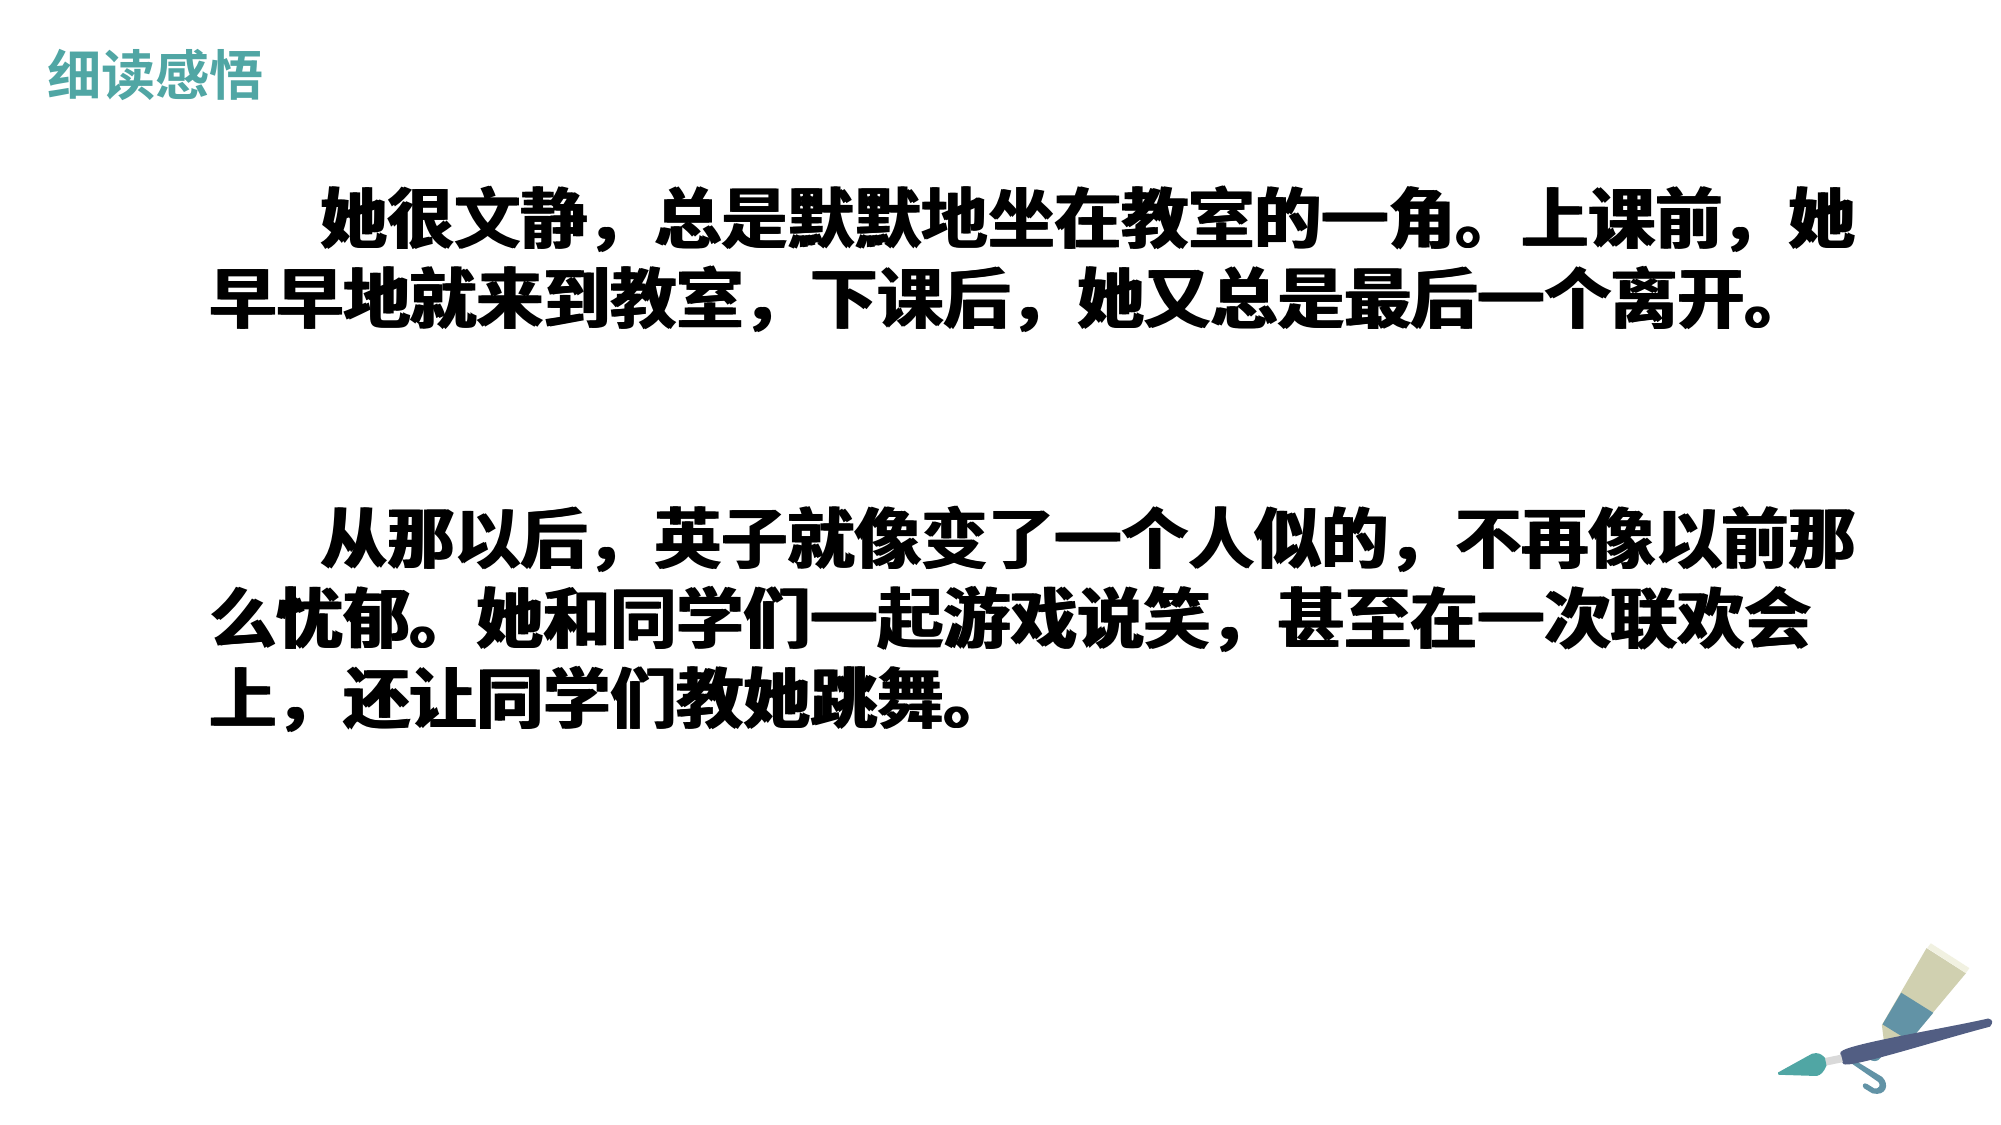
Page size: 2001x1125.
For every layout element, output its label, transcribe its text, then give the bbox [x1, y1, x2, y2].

text_box 细读感悟 [32, 33, 347, 114]
text_box 她很文静，总是默默地坐在教室的一角。上课前，她早早地就来到教室，下课后，她又总是最后一个离开。 从那以后，英子就像变了一个人似的，不再像以前那么忧郁。她和同学们一起游戏说笑，甚至在一次联欢会上，还让同学们教她跳舞。 [194, 169, 1919, 824]
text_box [1811, 945, 1974, 1125]
